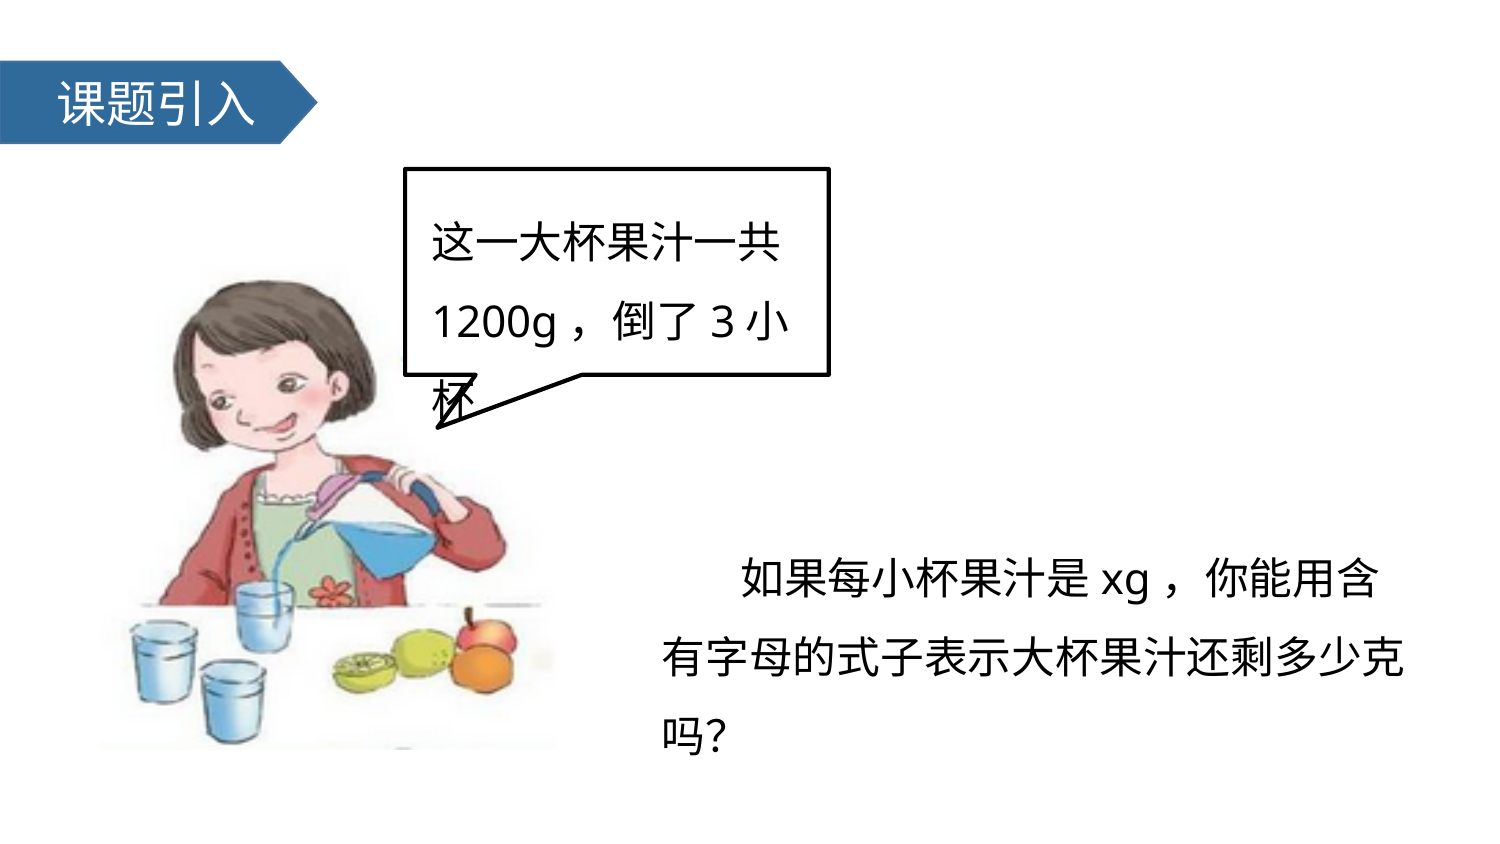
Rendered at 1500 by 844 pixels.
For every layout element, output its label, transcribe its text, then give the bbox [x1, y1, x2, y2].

text_box 课题引入 [0, 61, 317, 144]
text_box 如果每小杯果汁是xg，你能用含有字母的式子表示大杯果汁还剩多少克吗？ [650, 518, 1426, 767]
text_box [99, 168, 839, 750]
